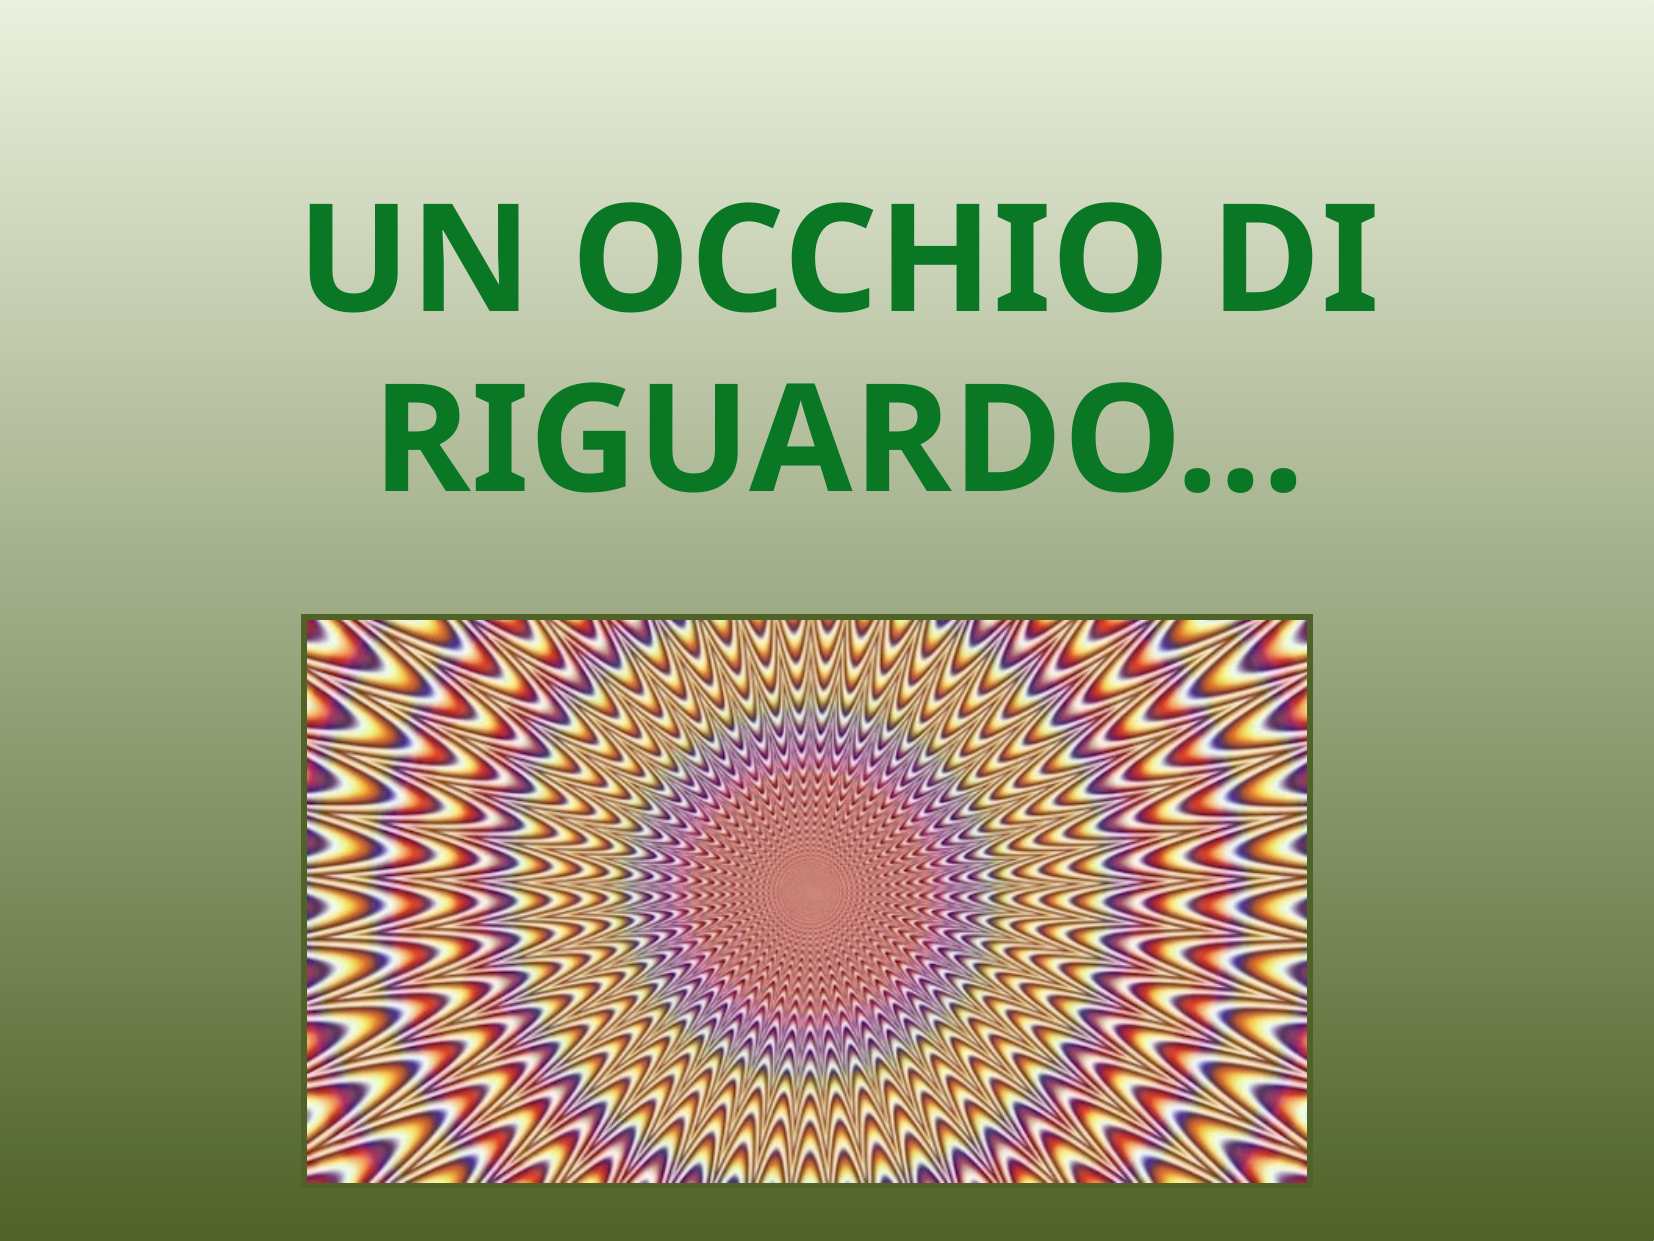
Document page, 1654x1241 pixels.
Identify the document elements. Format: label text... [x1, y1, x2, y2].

picture [306, 619, 1308, 1183]
title UN OCCHIO DI RIGUARDO... [94, 161, 1583, 522]
